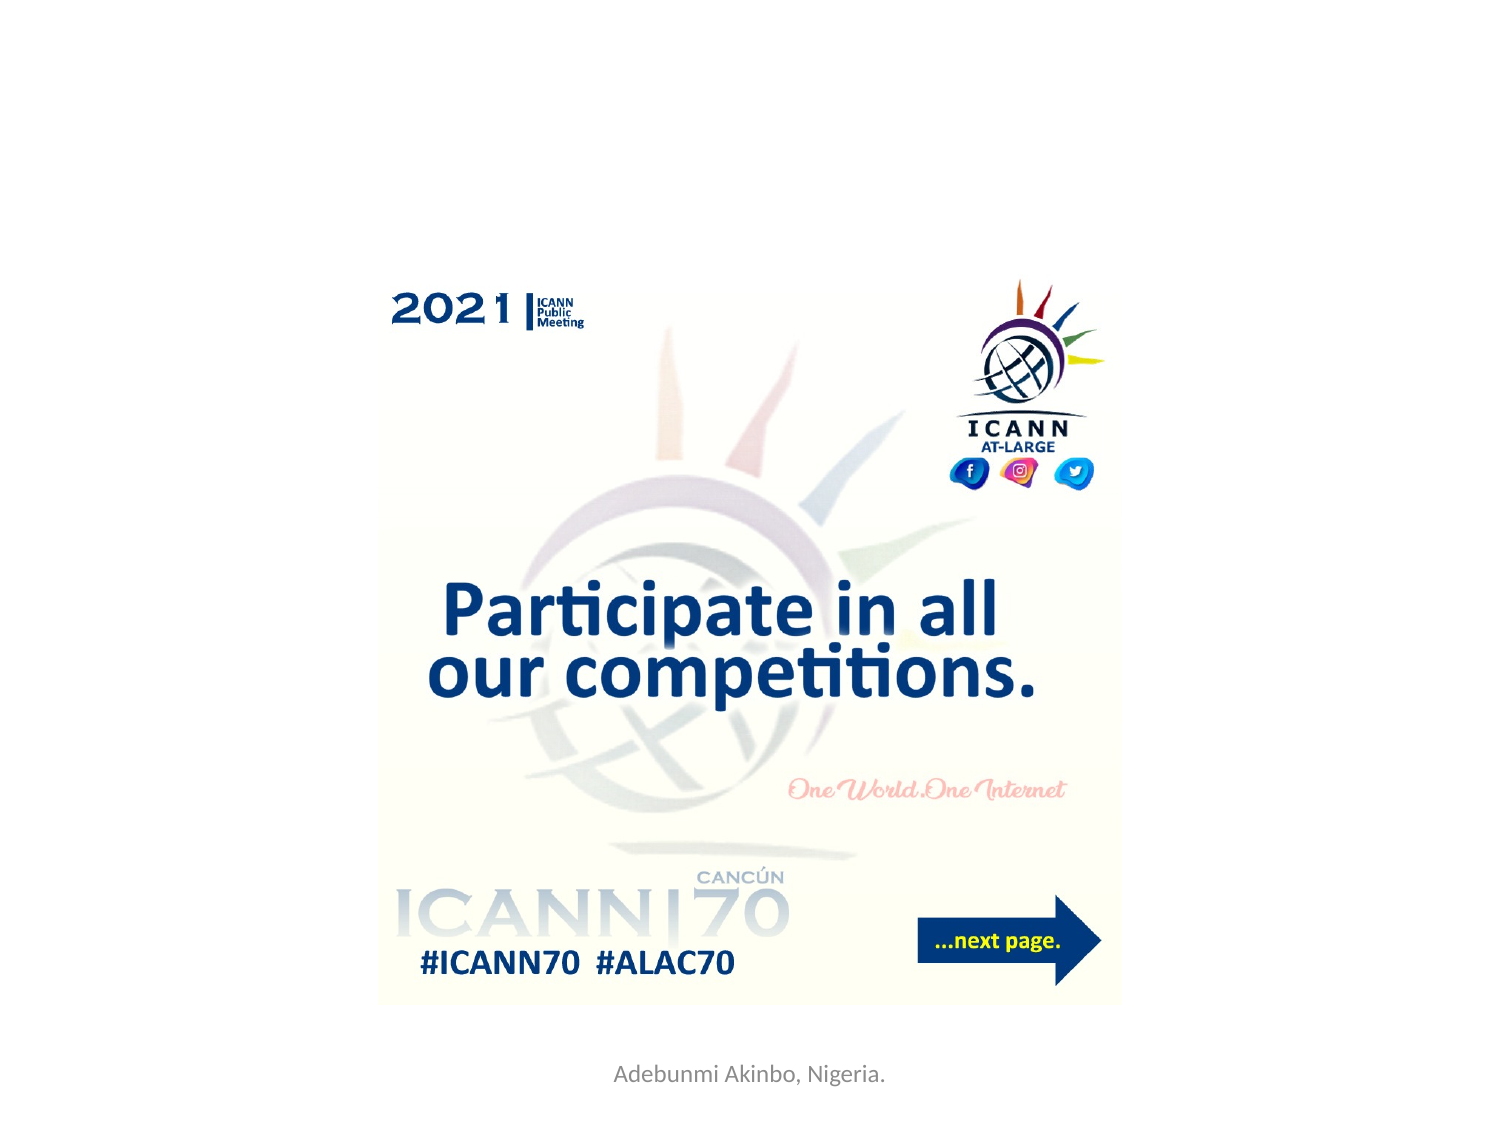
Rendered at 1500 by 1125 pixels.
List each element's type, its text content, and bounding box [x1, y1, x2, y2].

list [378, 262, 1122, 1006]
footer Adebunmi Akinbo, Nigeria. [512, 1042, 988, 1103]
